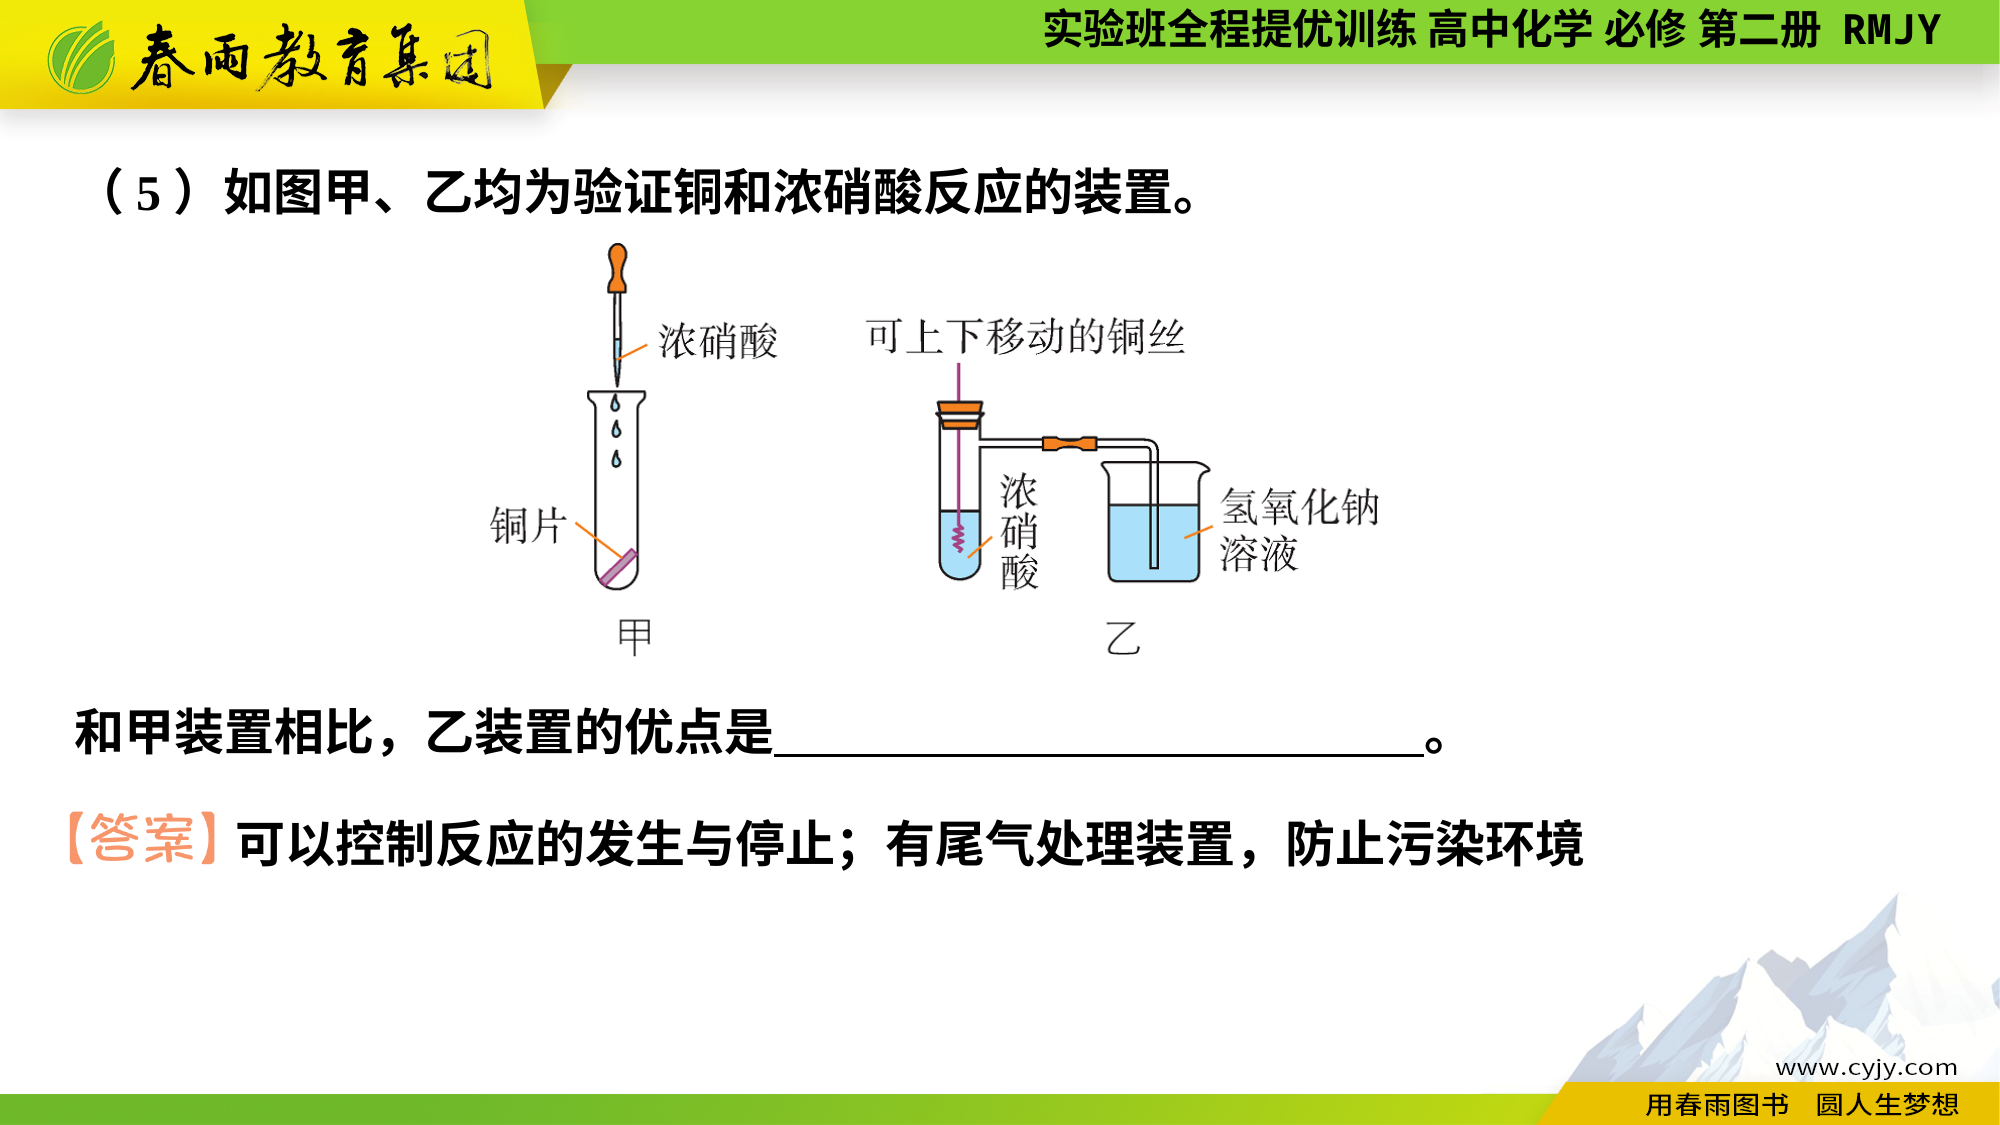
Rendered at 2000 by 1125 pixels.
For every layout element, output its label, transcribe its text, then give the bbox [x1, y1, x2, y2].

text_box 可以控制反应的发生与停止；有尾气处理装置，防止污染环境 [220, 775, 1944, 880]
picture [0, 0, 2000, 1125]
list （5）如图甲、乙均为验证铜和浓硝酸反应的装置。 和甲装置相比，乙装置的优点是 。 [59, 122, 1944, 774]
